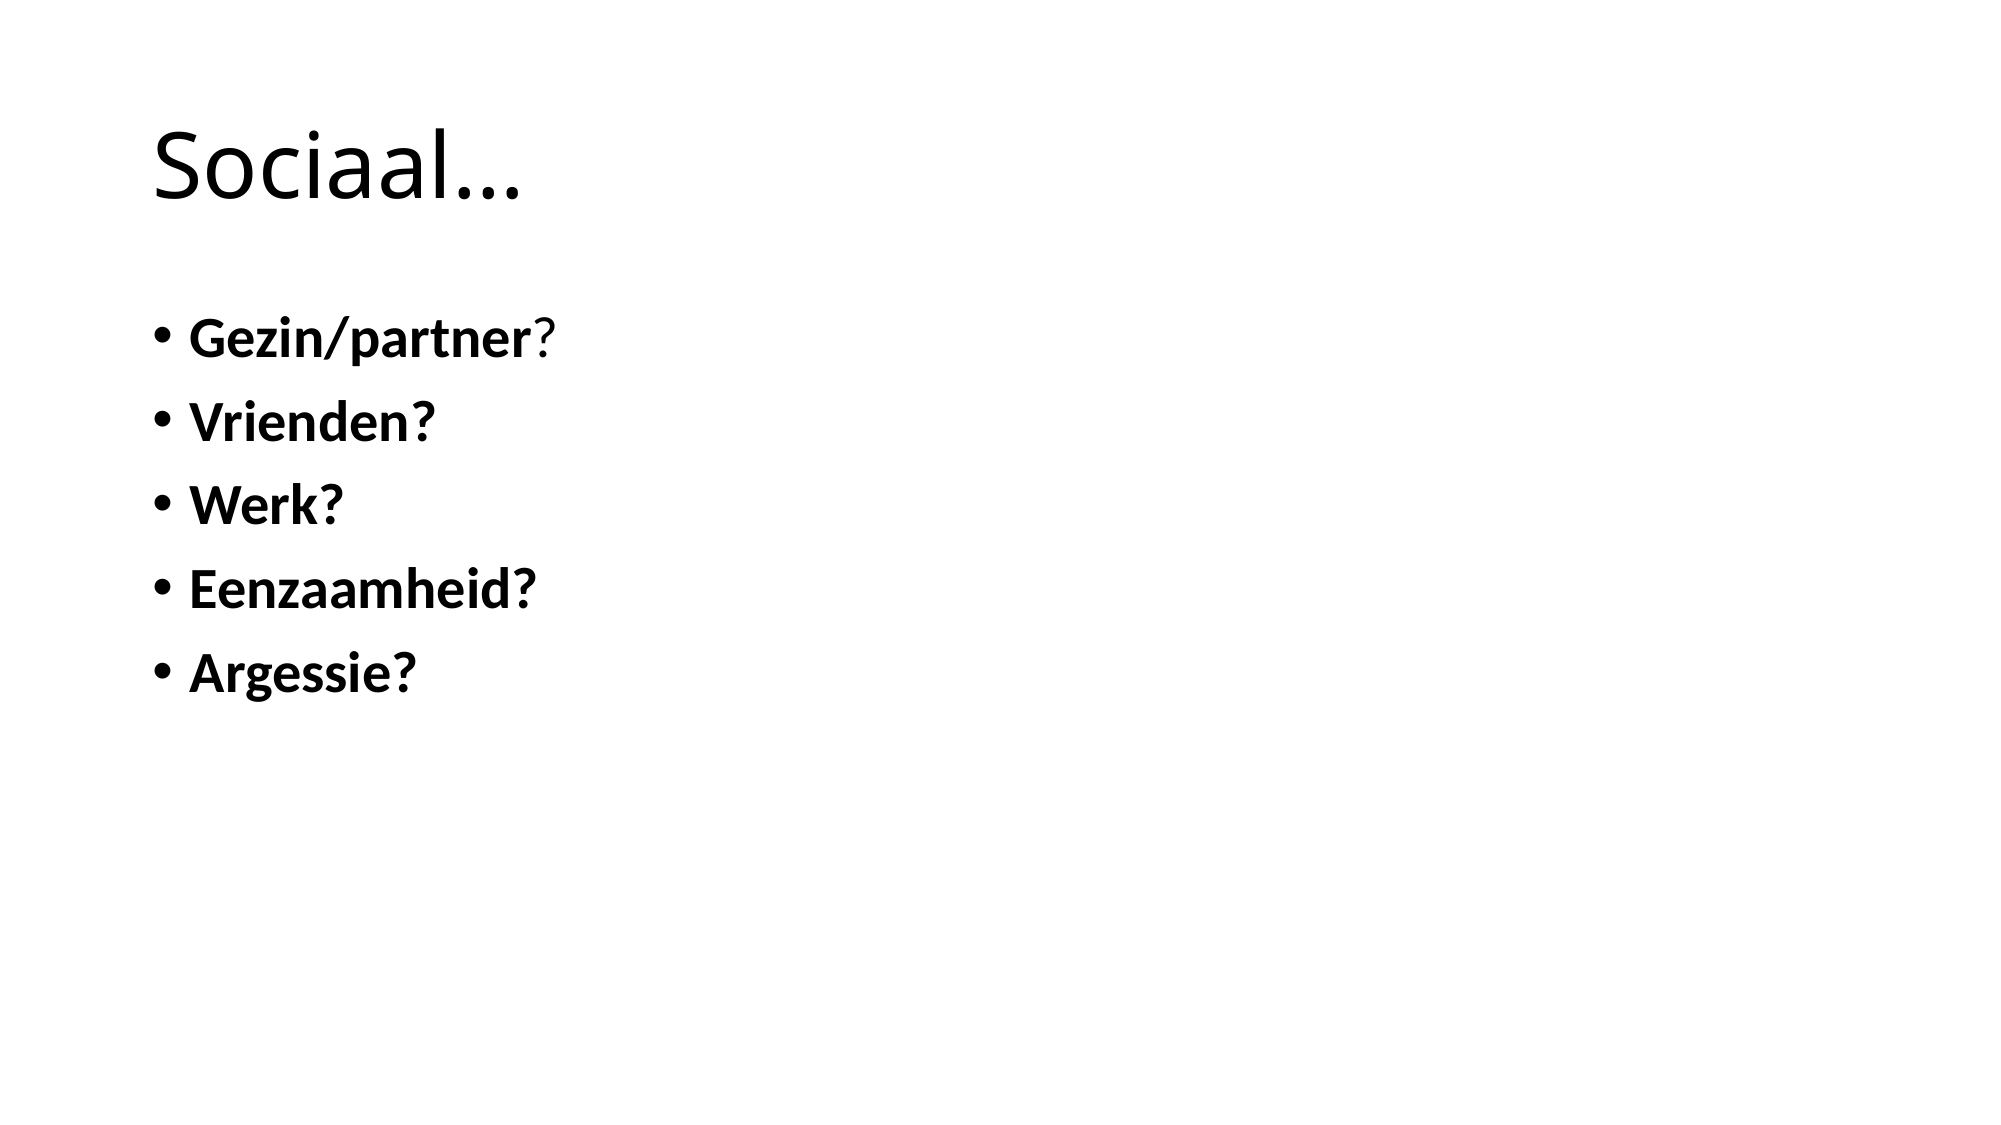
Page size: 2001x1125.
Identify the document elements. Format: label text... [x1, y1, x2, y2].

title Sociaal… [137, 59, 1863, 278]
list Gezin/partner? Vrienden? Werk? Eenzaamheid? Argessie? [137, 299, 1863, 1014]
